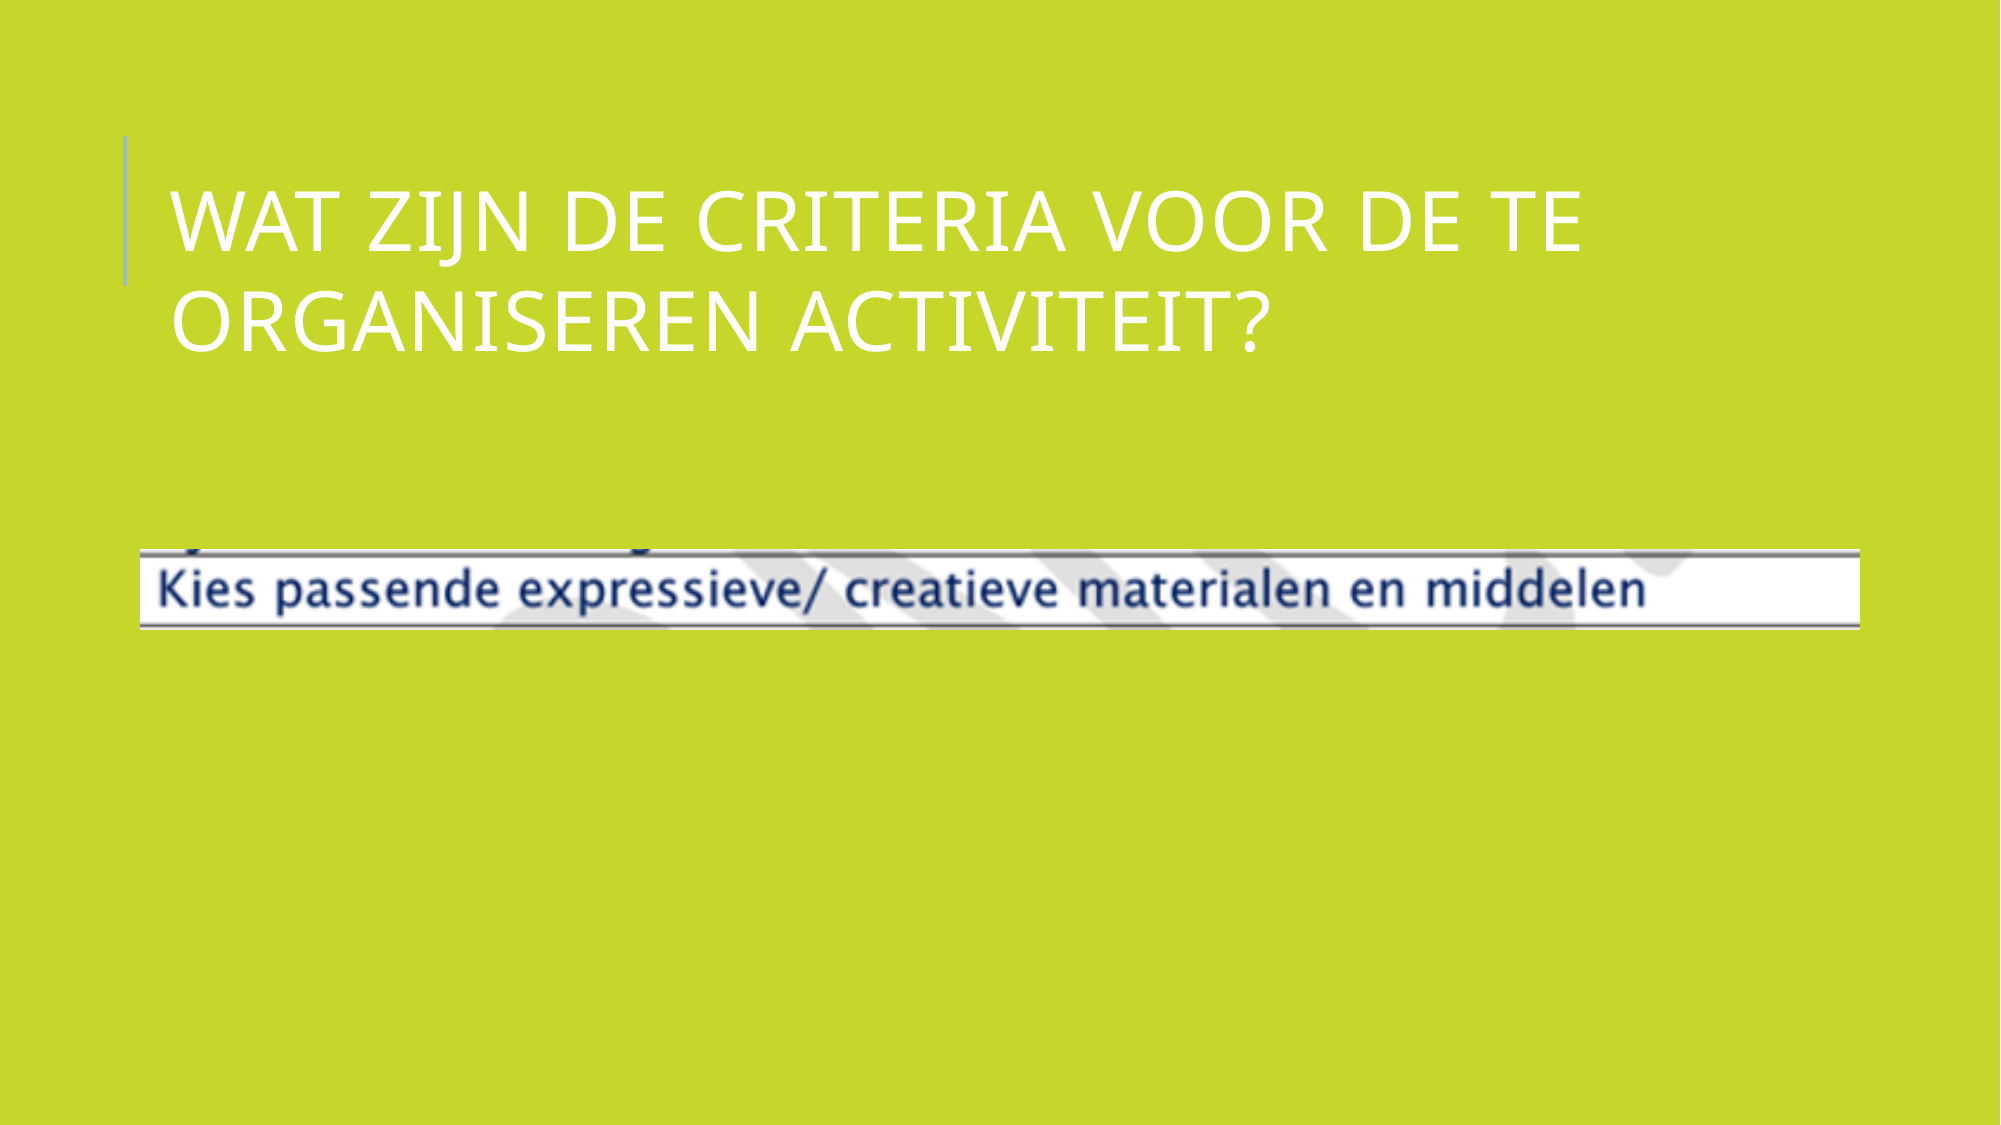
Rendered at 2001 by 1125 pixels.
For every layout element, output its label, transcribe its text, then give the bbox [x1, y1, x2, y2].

text_box Wat zijn de criteria voor de te organiseren activiteit? [154, 160, 1922, 376]
picture [140, 549, 1860, 631]
